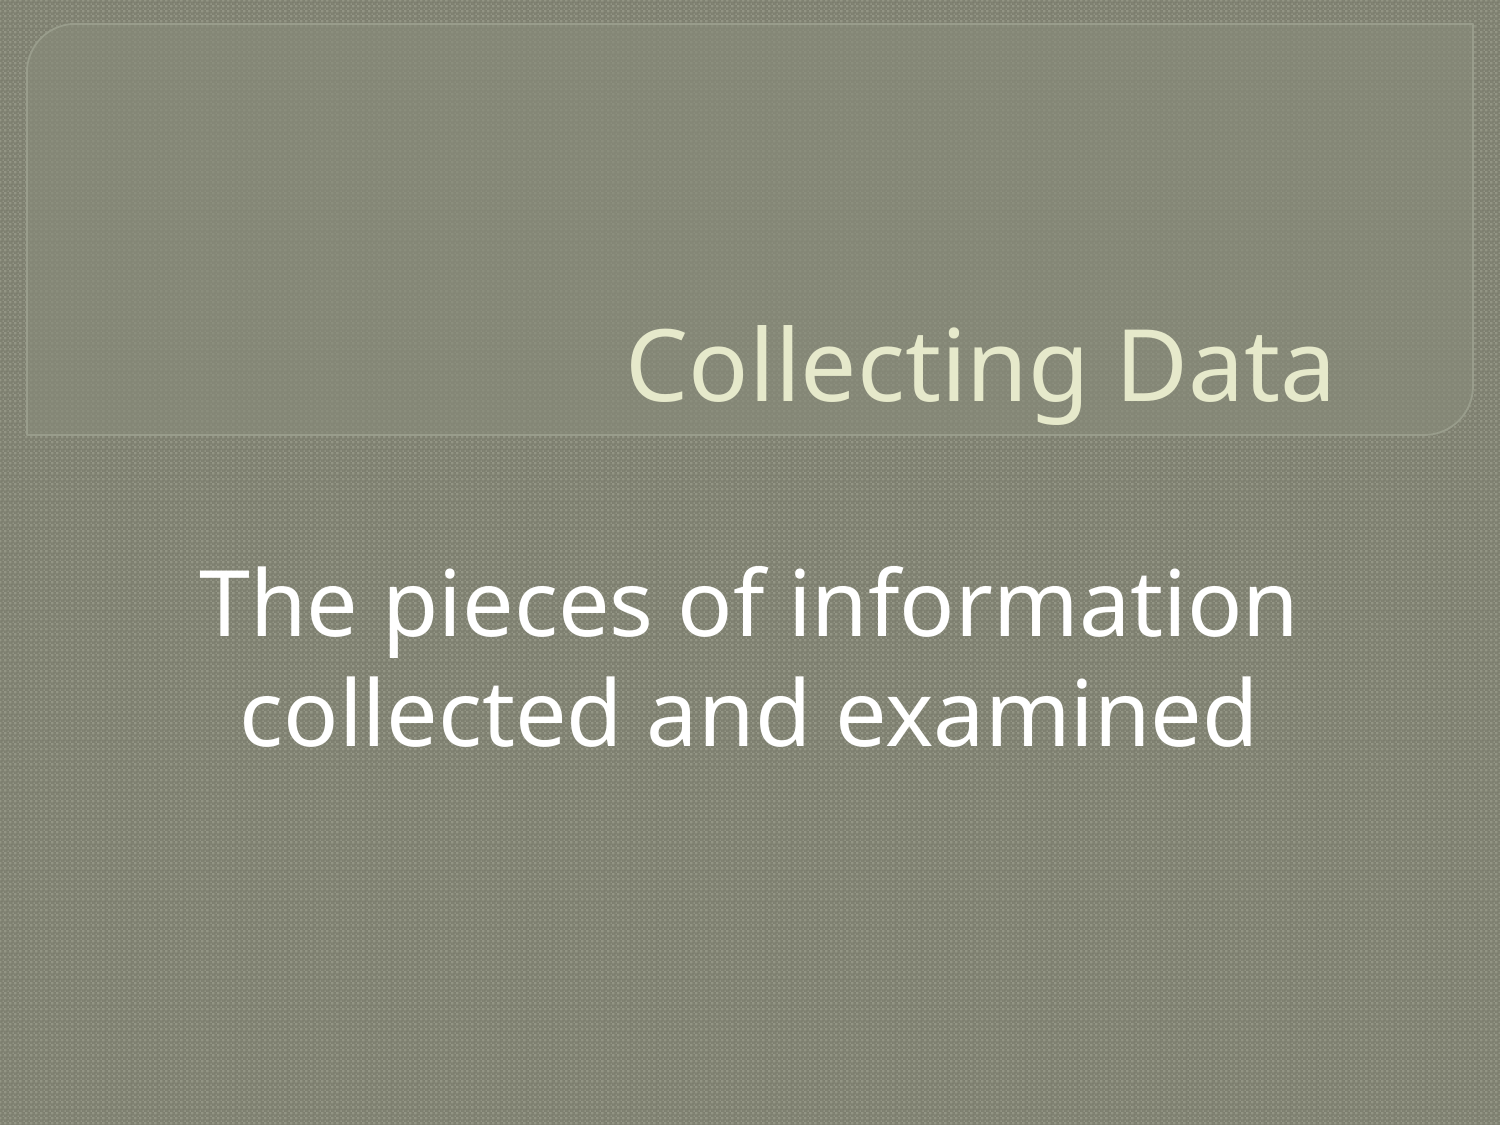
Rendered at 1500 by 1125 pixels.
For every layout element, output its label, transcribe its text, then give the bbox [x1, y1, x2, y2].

text_box The pieces of information collected and examined [112, 533, 1388, 775]
title Collecting Data [99, 187, 1375, 429]
